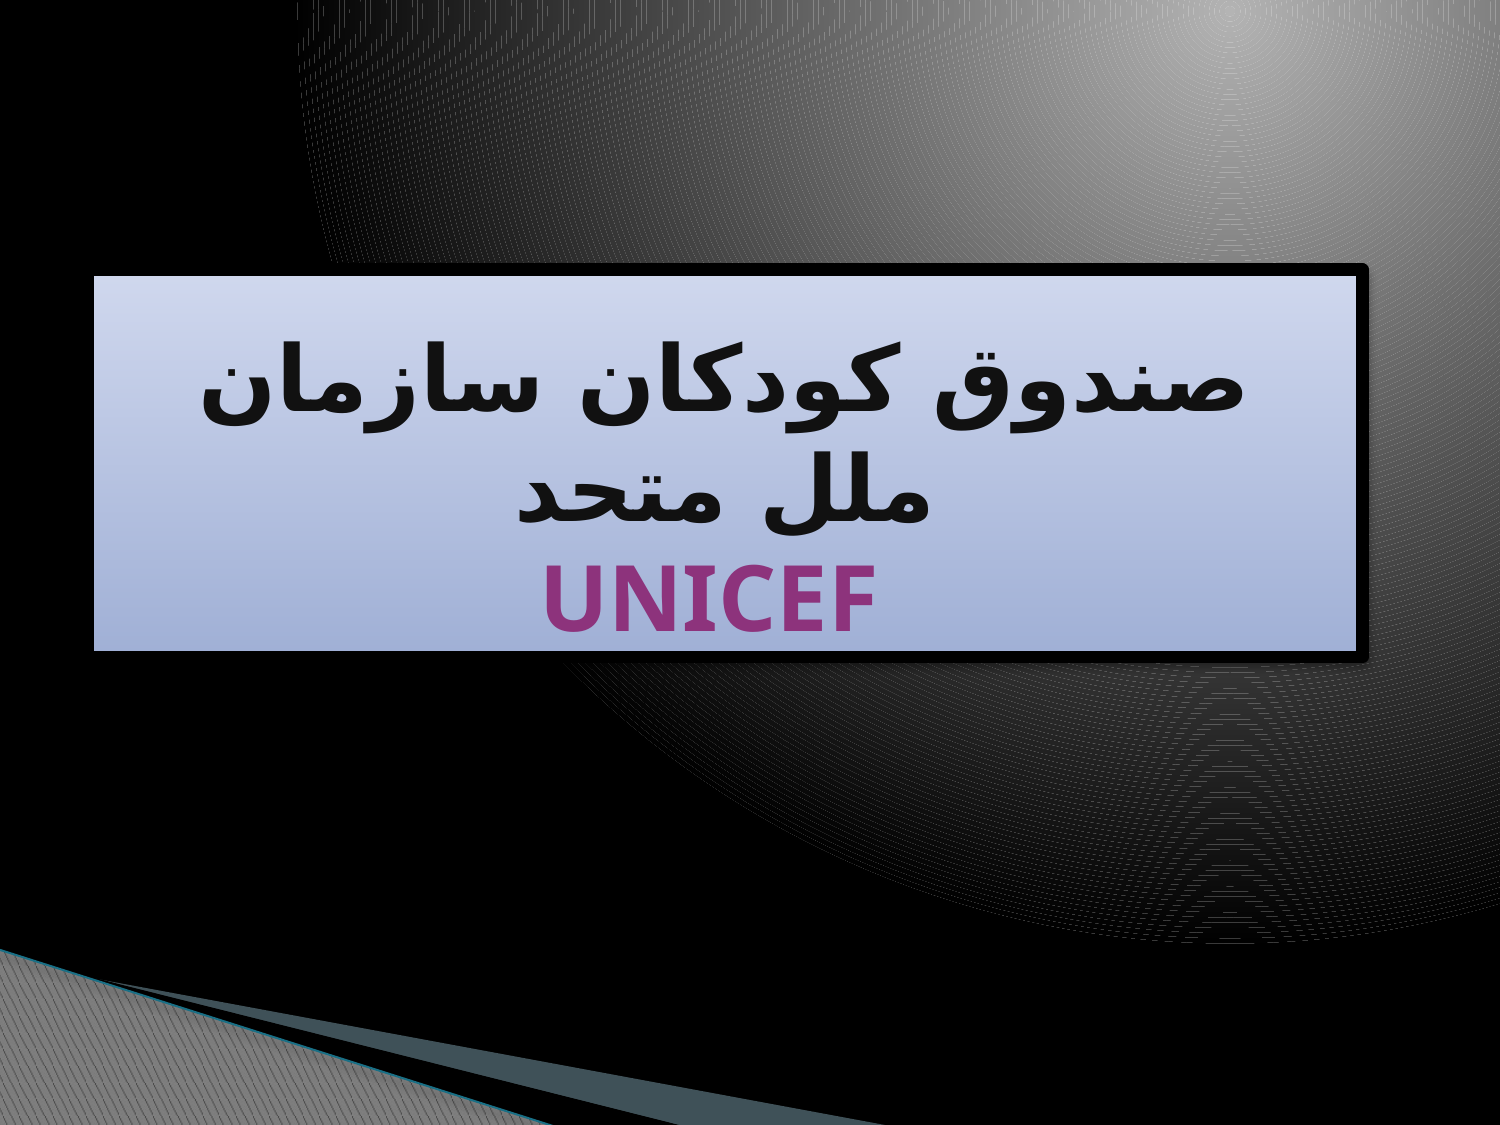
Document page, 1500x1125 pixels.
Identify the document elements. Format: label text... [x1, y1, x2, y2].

picture [0, 952, 543, 1125]
title صندوق كودكان سازمان ملل متحد UNICEF [87, 269, 1363, 658]
